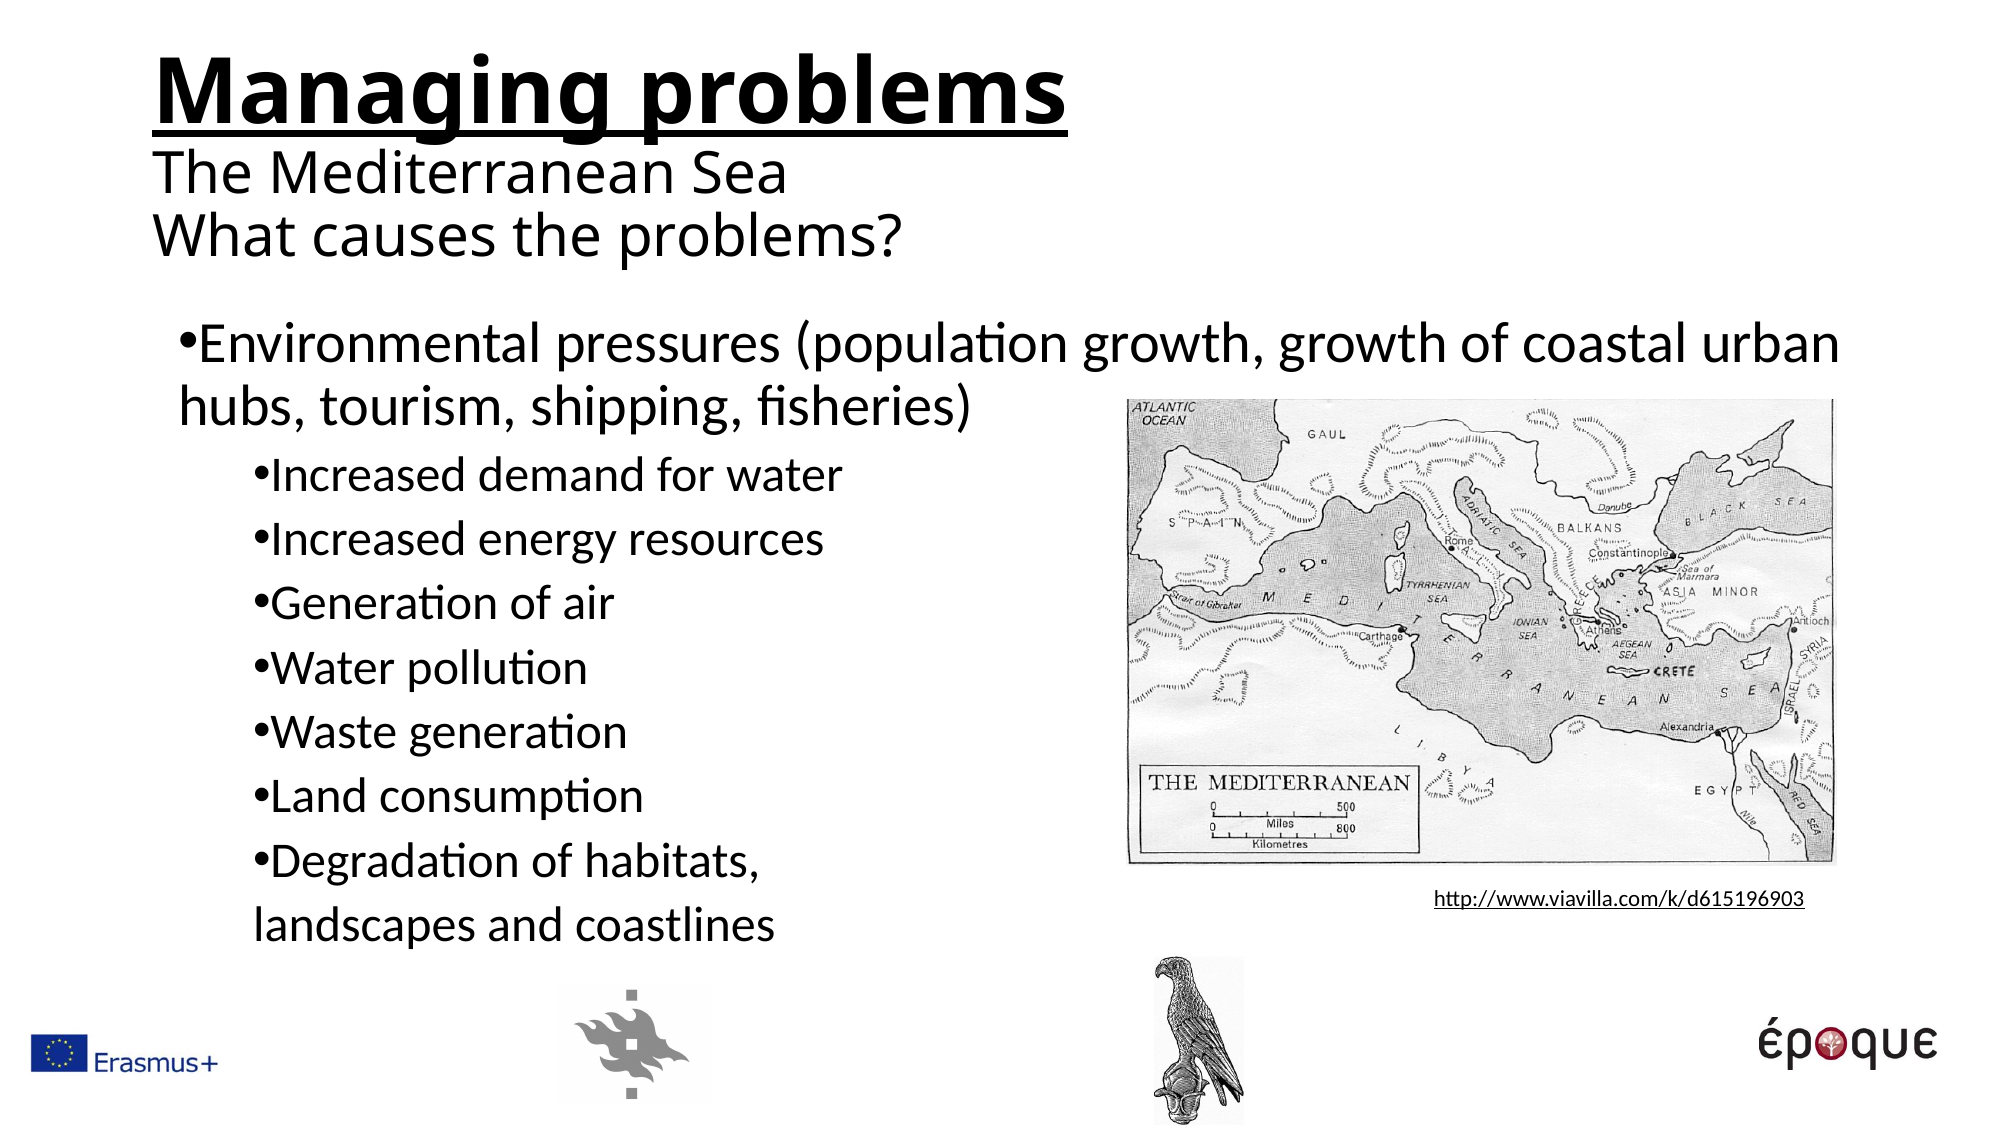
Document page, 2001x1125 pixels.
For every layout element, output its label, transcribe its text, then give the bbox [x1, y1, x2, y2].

picture [1154, 956, 1244, 1125]
picture [1126, 399, 1837, 866]
picture [556, 981, 712, 1107]
picture [29, 1023, 219, 1083]
text_box http://www.viavilla.com/k/d615196903 [1419, 875, 1826, 918]
list Environmental pressures (population growth, growth of coastal urban hubs, tourism, shipping, fisheries) Increased demand for water Increased energy resources Generation of air Water pollution Waste generation Land consumption Degradation of habitats, landscapes and coastlines [163, 304, 1879, 1014]
picture [1759, 1017, 1937, 1070]
title Managing problems The Mediterranean Sea What causes the problems? [137, 26, 1863, 287]
